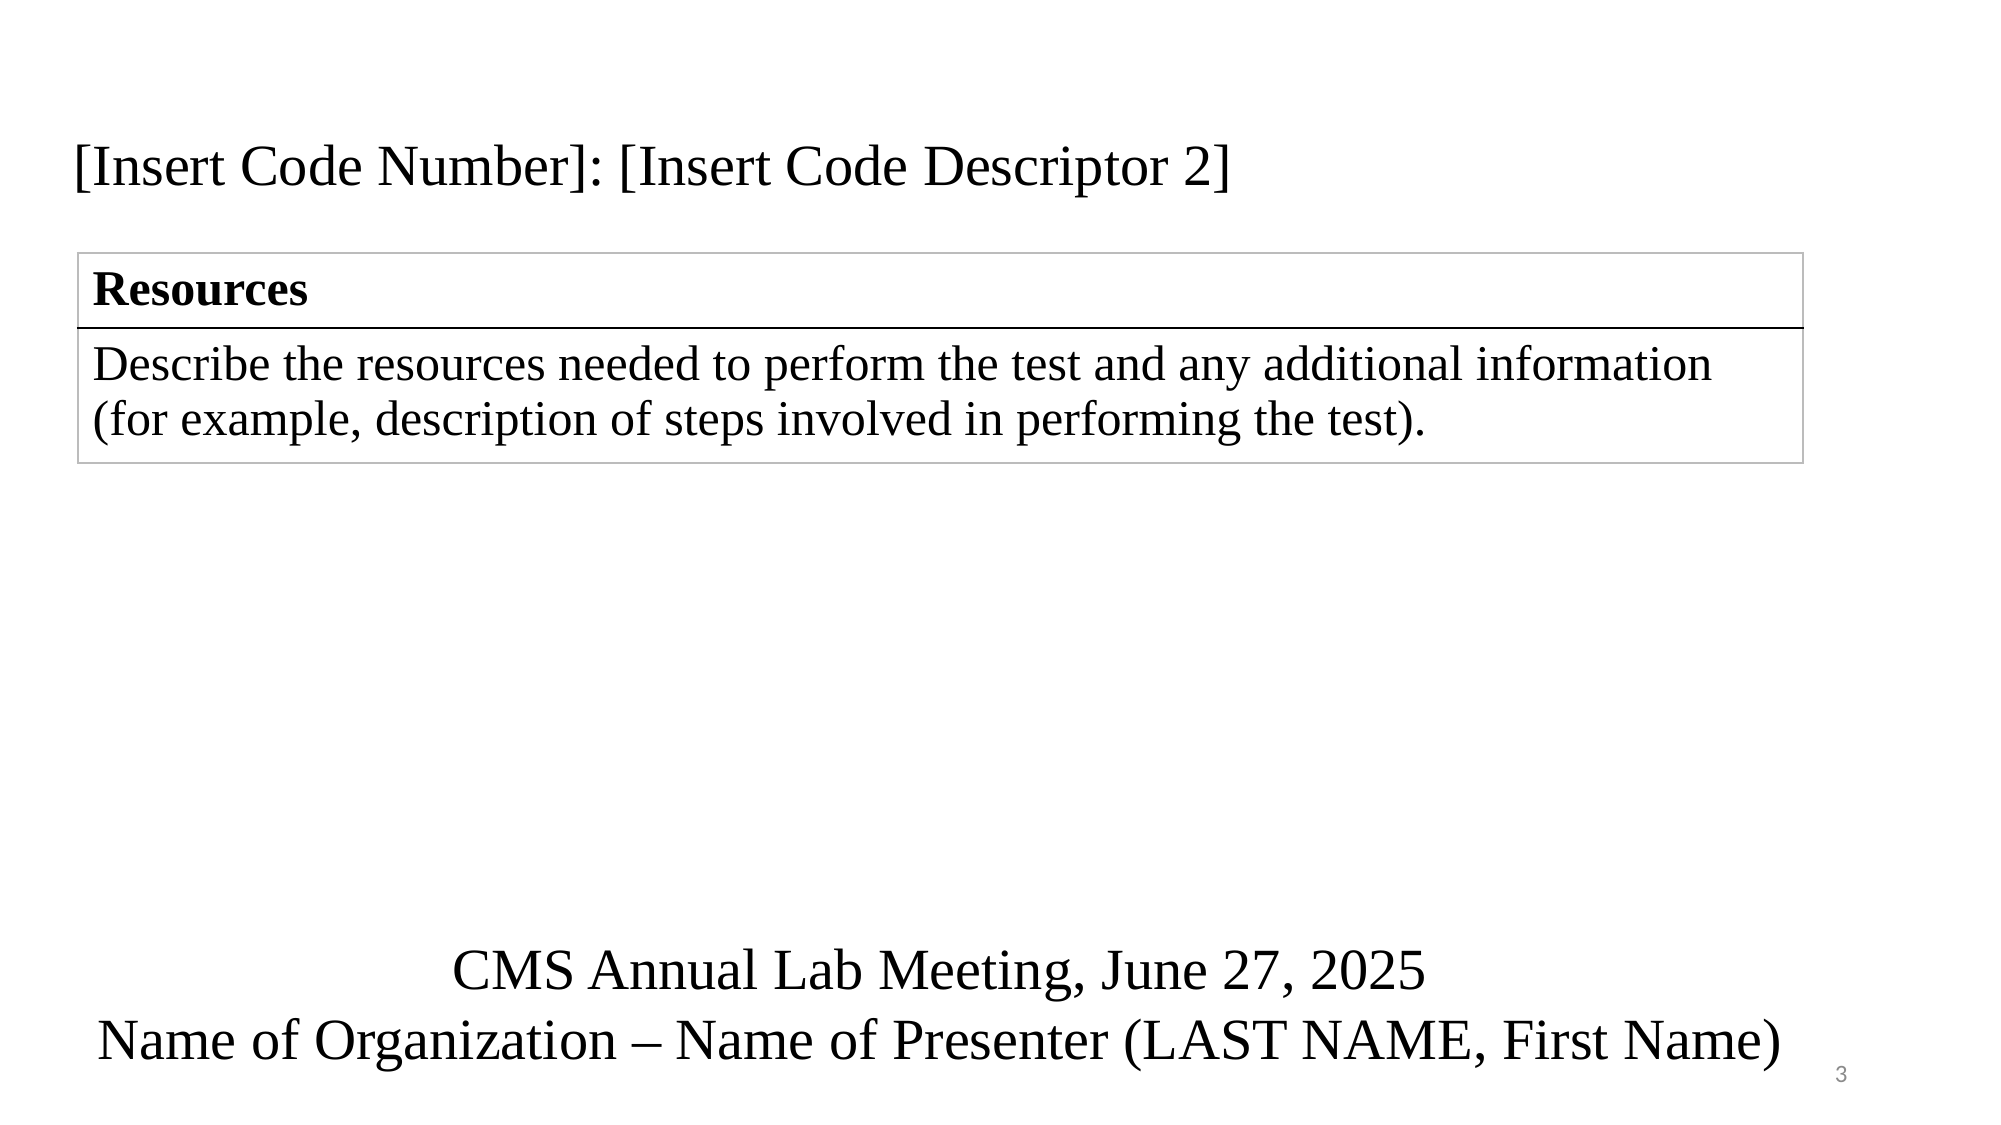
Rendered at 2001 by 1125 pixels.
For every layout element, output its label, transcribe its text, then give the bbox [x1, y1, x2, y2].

table_cell Describe the resources needed to perform the test and any additional information (for example, description of steps involved in performing the test). [79, 329, 1802, 462]
text_box CMS Annual Lab Meeting, June 27, 2025 Name of Organization – Name of Presenter (LAST NAME, First Name) [18, 923, 1863, 1125]
title [Insert Code Number]: [Insert Code Descriptor 2] [58, 119, 1948, 323]
table_header Resources [79, 323, 1802, 327]
